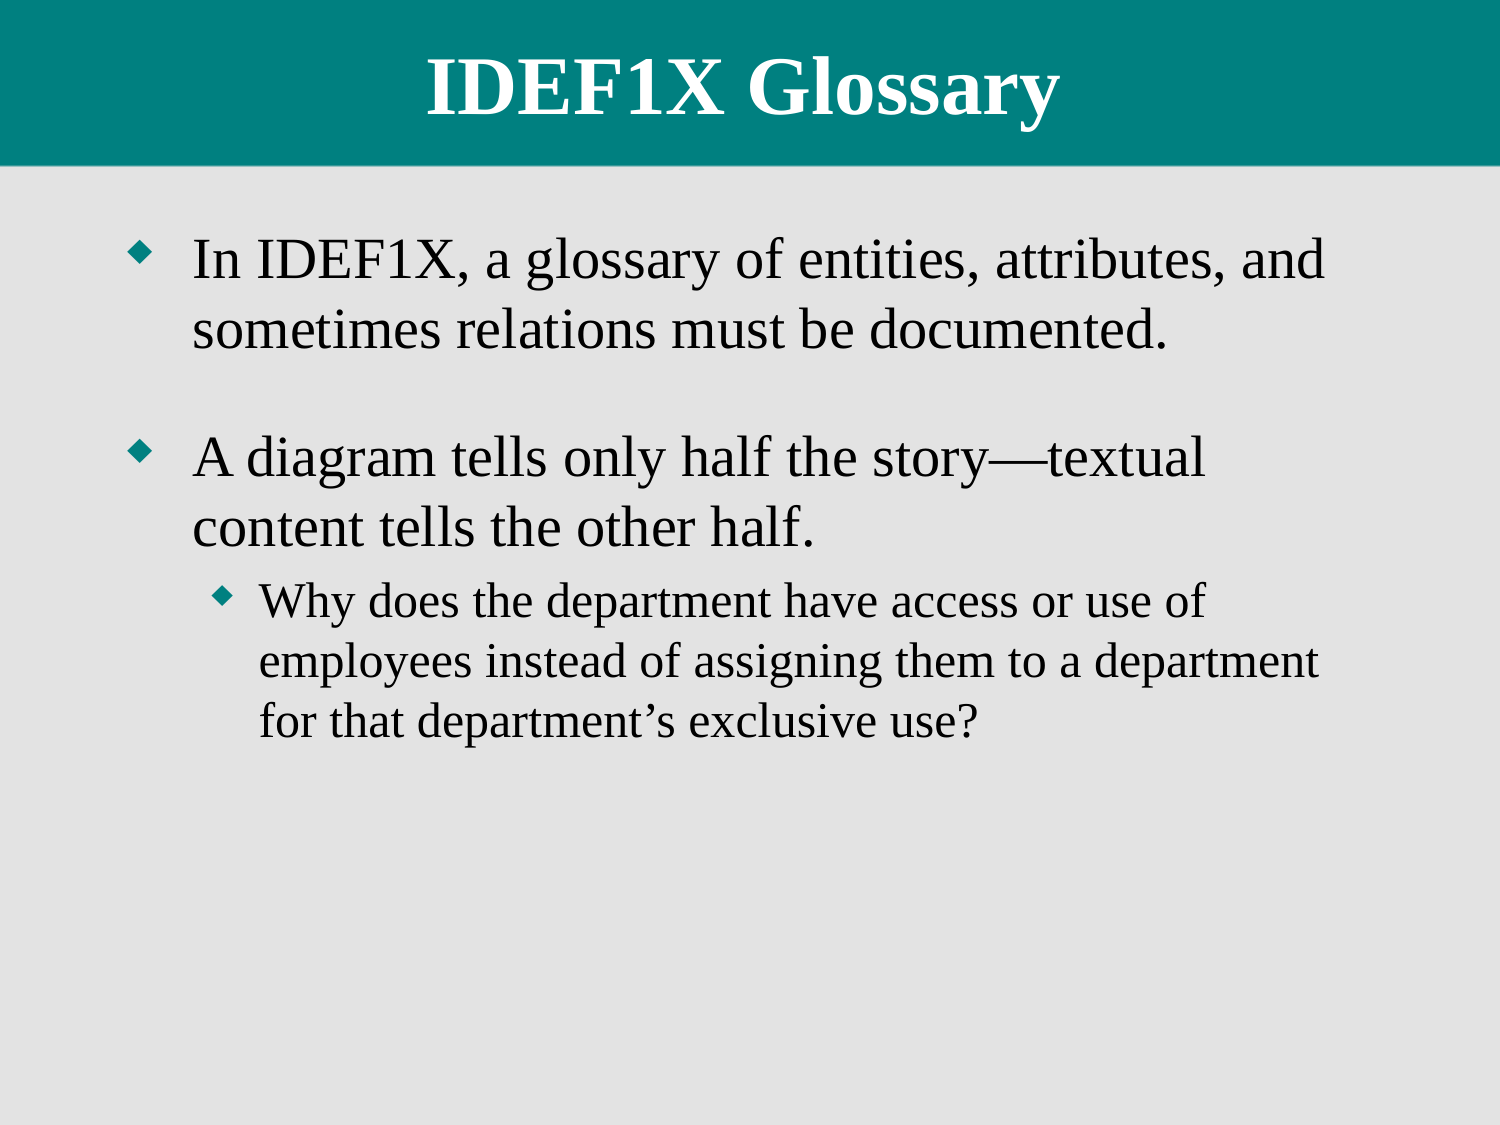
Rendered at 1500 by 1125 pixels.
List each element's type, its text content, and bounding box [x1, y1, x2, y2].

list In IDEF1X, a glossary of entities, attributes, and sometimes relations must be documented. A diagram tells only half the story—textual content tells the other half. Why does the department have access or use of employees instead of assigning them to a department for that department’s exclusive use? [111, 211, 1388, 770]
picture [0, 0, 1500, 1125]
title IDEF1X Glossary [0, 23, 1488, 140]
